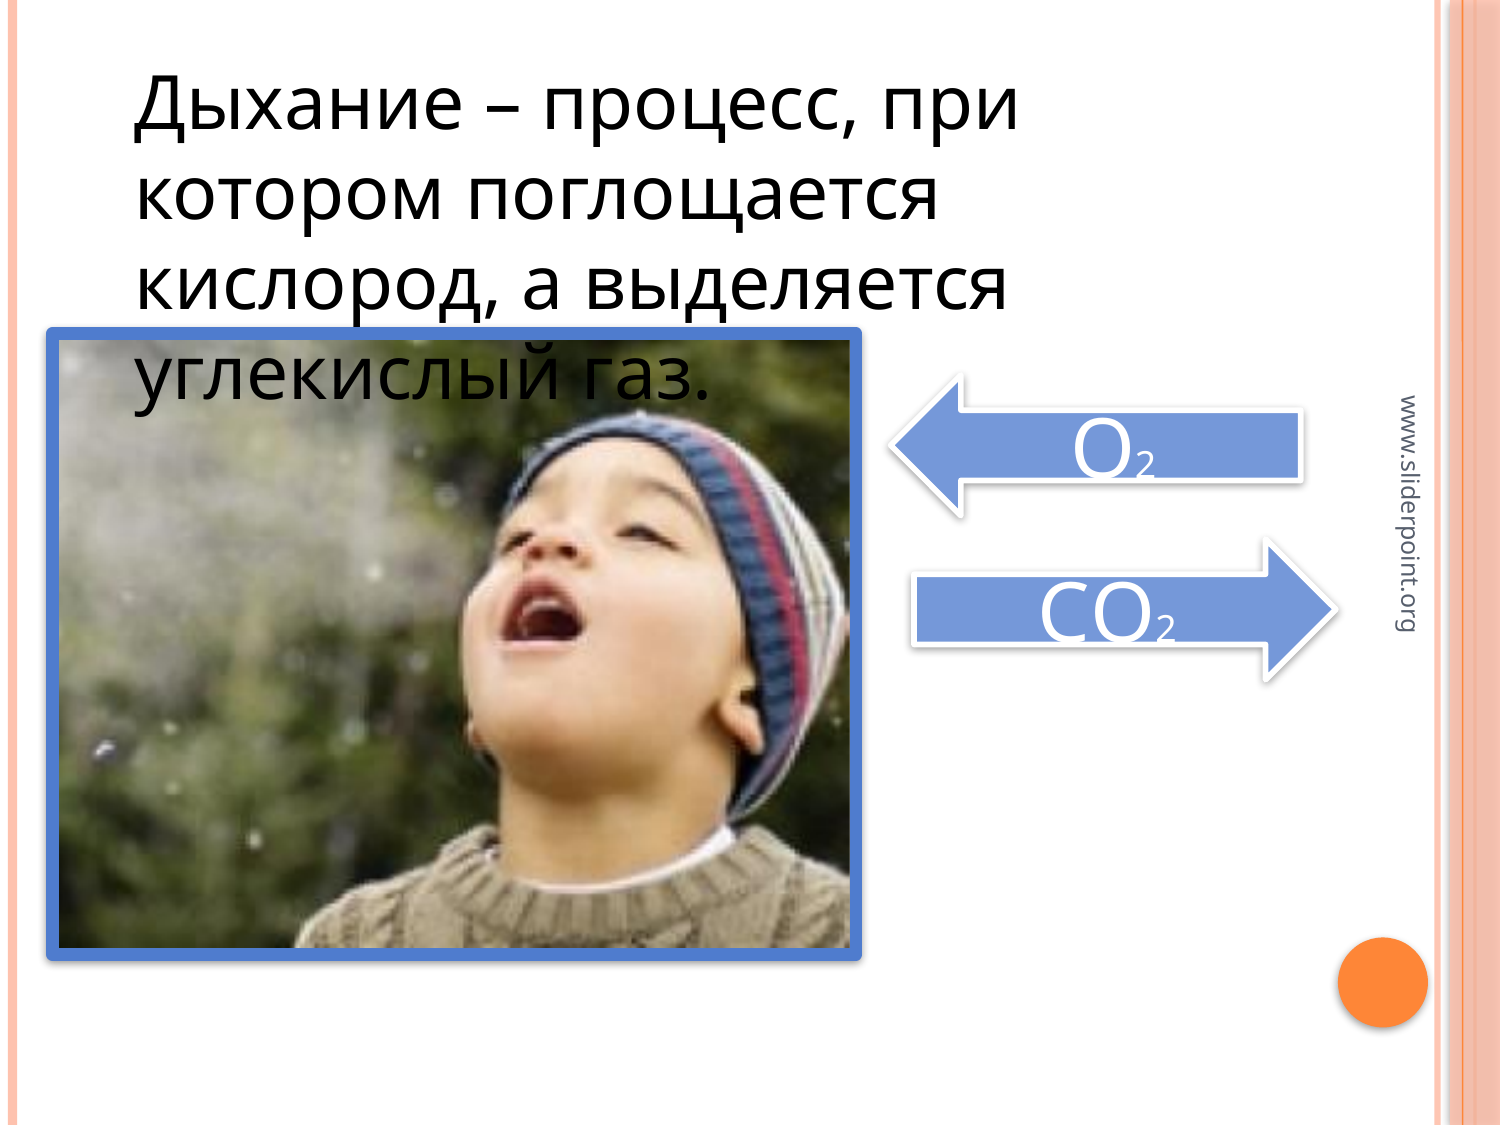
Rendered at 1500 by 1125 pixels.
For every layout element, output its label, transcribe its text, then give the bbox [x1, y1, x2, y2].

text_box CО2 [911, 536, 1339, 683]
list Дыхание – процесс, при котором поглощается кислород, а выделяется углекислый газ. [75, 46, 1300, 1062]
footer www.sliderpoint.org [1379, 380, 1440, 906]
picture [57, 339, 851, 949]
text_box О2 [887, 372, 1304, 519]
